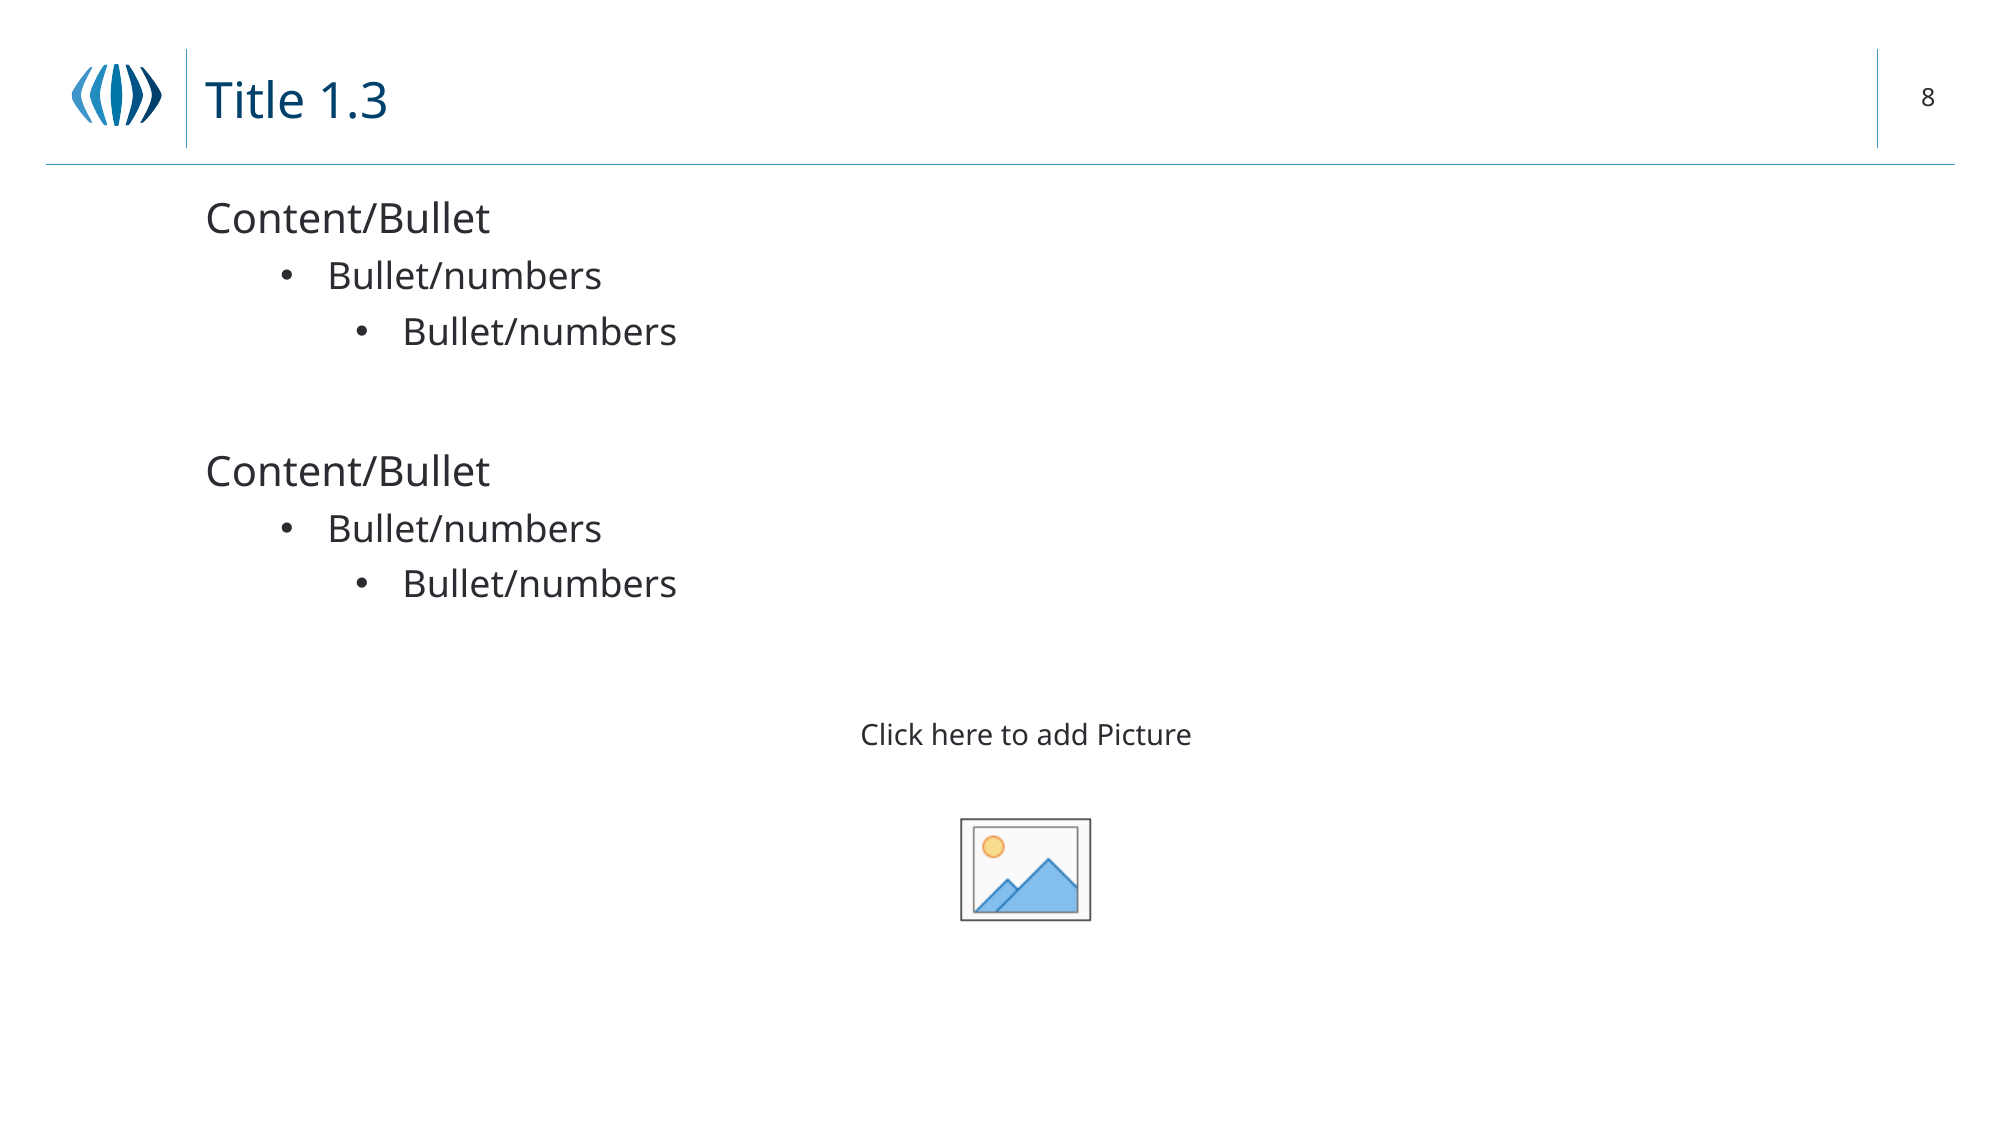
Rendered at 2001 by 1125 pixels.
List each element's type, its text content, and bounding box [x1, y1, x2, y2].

list Content/Bullet Bullet/numbers Bullet/numbers Content/Bullet Bullet/numbers Bullet/numbers [190, 184, 1863, 690]
title Title 1.3 [190, 49, 1863, 149]
picture [71, 64, 166, 133]
picture [190, 709, 1863, 1031]
